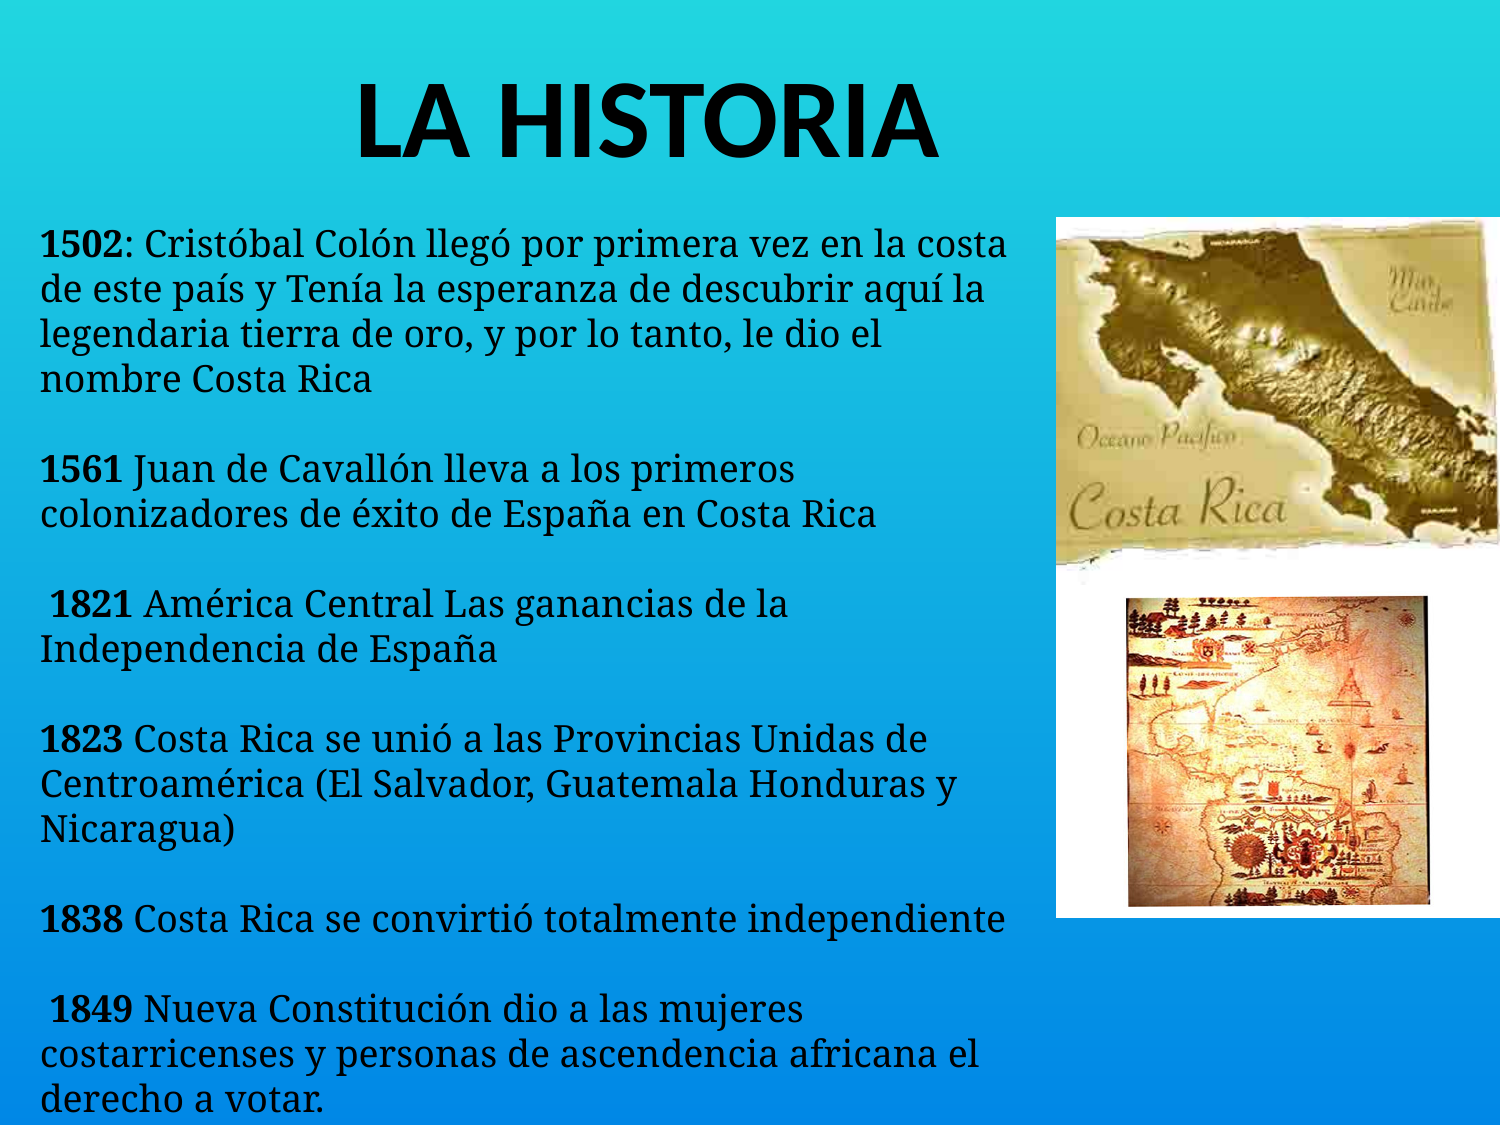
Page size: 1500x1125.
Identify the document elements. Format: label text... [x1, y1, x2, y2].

picture [1050, 216, 1500, 919]
text_box LA HISTORIA [340, 37, 956, 188]
text_box 1502: Cristóbal Colón llegó por primera vez en la costa de este país y Tenía la esperanza de descubrir aquí la legendaria tierra de oro, y por lo tanto, le dio el nombre Costa Rica 1561 Juan de Cavallón lleva a los primeros colonizadores de éxito de España en Costa Rica 1821 América Central Las ganancias de la Independencia de España 1823 Costa Rica se unió a las Provincias Unidas de Centroamérica (El Salvador, Guatemala Honduras y Nicaragua) 1838 Costa Rica se convirtió totalmente independiente 1849 Nueva Constitución dio a las mujeres costarricenses y personas de ascendencia africana el derecho a votar. [24, 212, 1050, 1125]
